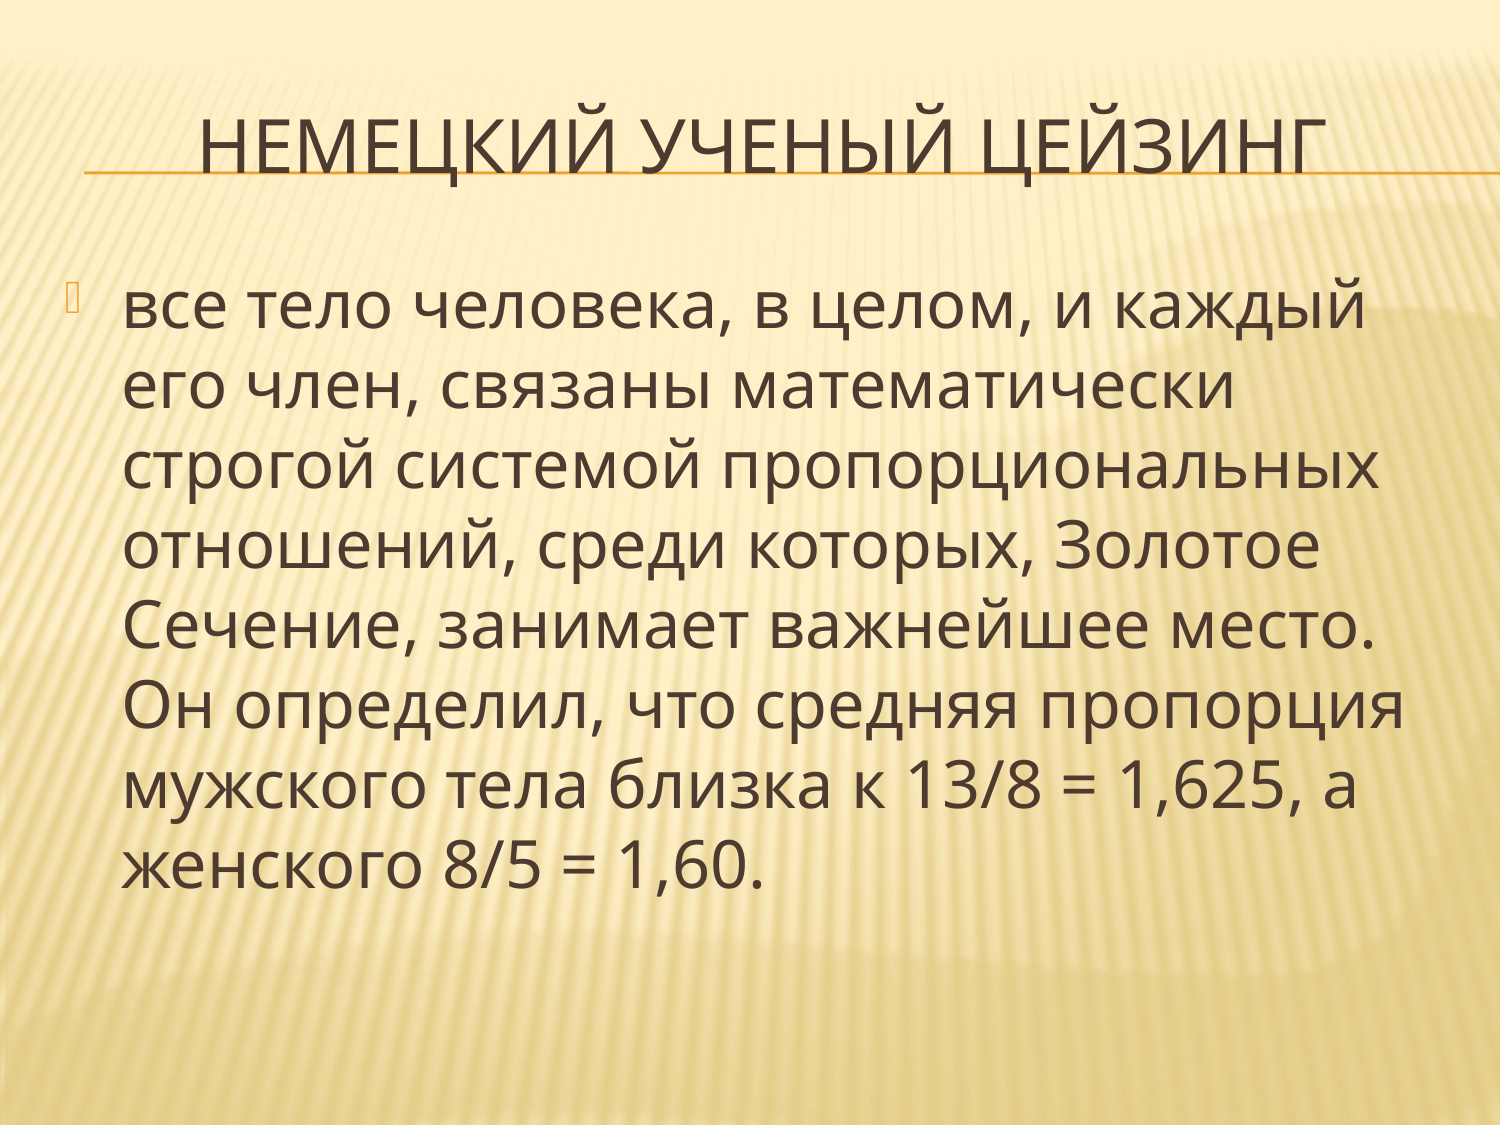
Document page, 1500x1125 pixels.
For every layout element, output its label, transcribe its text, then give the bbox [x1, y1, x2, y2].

title Немецкий ученый Цейзинг [50, 75, 1475, 213]
list все тело человека, в целом, и каждый его член, связаны математически строгой системой пропорциональных отношений, среди которых, Золотое Сечение, занимает важнейшее место. Он определил, что средняя пропорция мужского тела близка к 13/8 = 1,625, а женского 8/5 = 1,60. [50, 254, 1475, 998]
